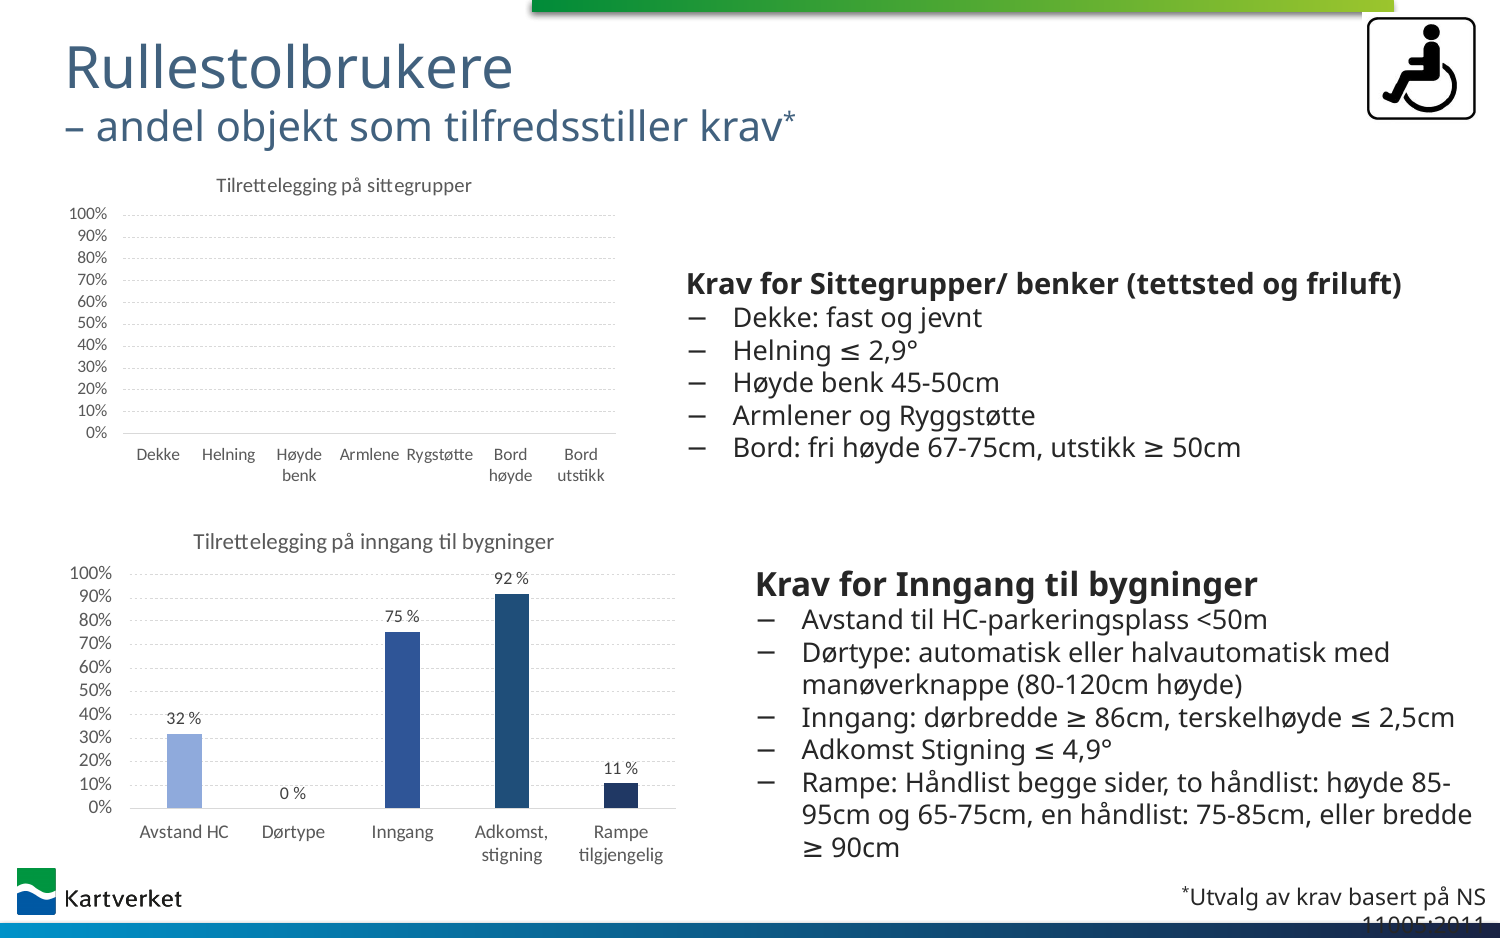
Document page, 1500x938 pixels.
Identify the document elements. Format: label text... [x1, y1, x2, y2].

text_box Krav for Inngang til bygninger Avstand til HC-parkeringsplass <50m Dørtype: automatisk eller halvautomatisk med manøverknappe (80-120cm høyde) Inngang: dørbredde ≥ 86cm, terskelhøyde ≤ 2,5cm Adkomst Stigning ≤ 4,9° Rampe: Håndlist begge sider, to håndlist: høyde 85-95cm og 65-75cm, en håndlist: 75-85cm, eller bredde ≥ 90cm [740, 555, 1491, 870]
picture [1362, 12, 1481, 126]
text_box Rullestolbrukere – andel objekt som tilfredsstiller krav* [49, 25, 1431, 158]
picture [62, 166, 626, 492]
text_box Krav for Sittegrupper/ benker (tettsted og friluft) Dekke: fast og jevnt Helning ≤ 2,9° Høyde benk 45-50cm Armlener og Ryggstøtte Bord: fri høyde 67-75cm, utstikk ≥ 50cm [670, 258, 1418, 471]
picture [62, 520, 687, 874]
text_box *Utvalg av krav basert på NS 11005:2011 [1068, 873, 1500, 938]
